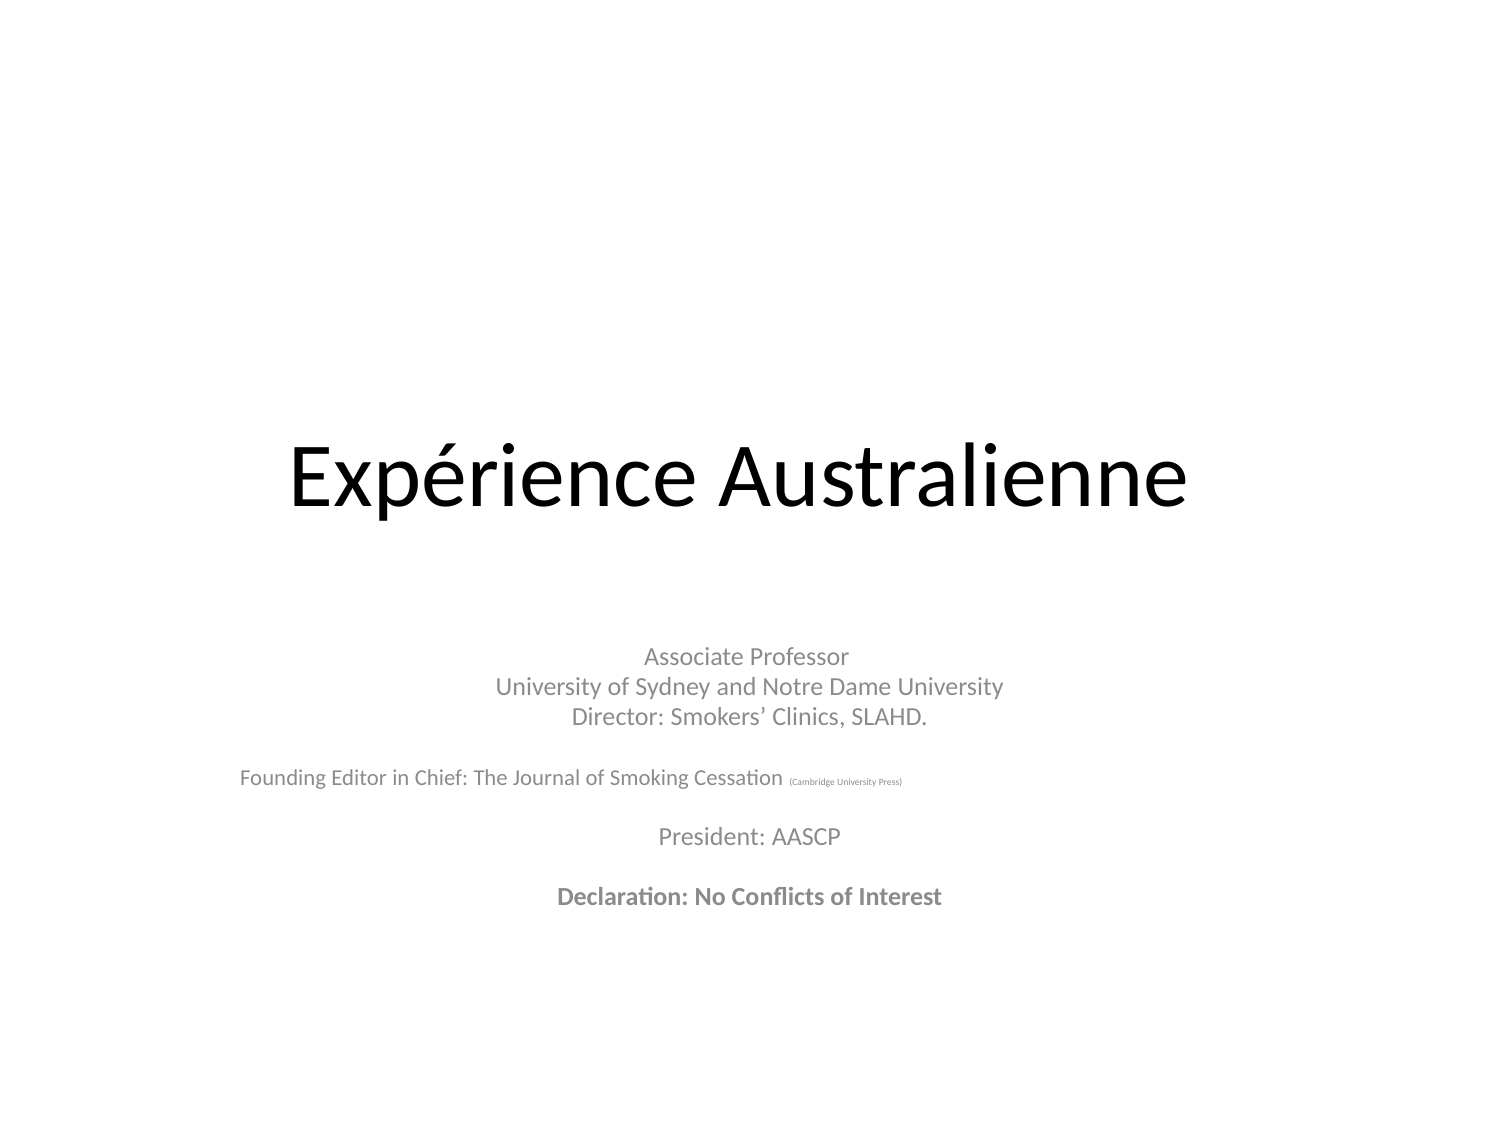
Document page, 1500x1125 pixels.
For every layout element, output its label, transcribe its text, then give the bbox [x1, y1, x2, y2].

title Expérience Australienne [112, 349, 1388, 591]
subtitle Associate Professor University of Sydney and Notre Dame University Director: Smokers’ Clinics, SLAHD. Founding Editor in Chief: The Journal of Smoking Cessation (Cambridge University Press) President: AASCP Declaration: No Conflicts of Interest [225, 637, 1275, 925]
